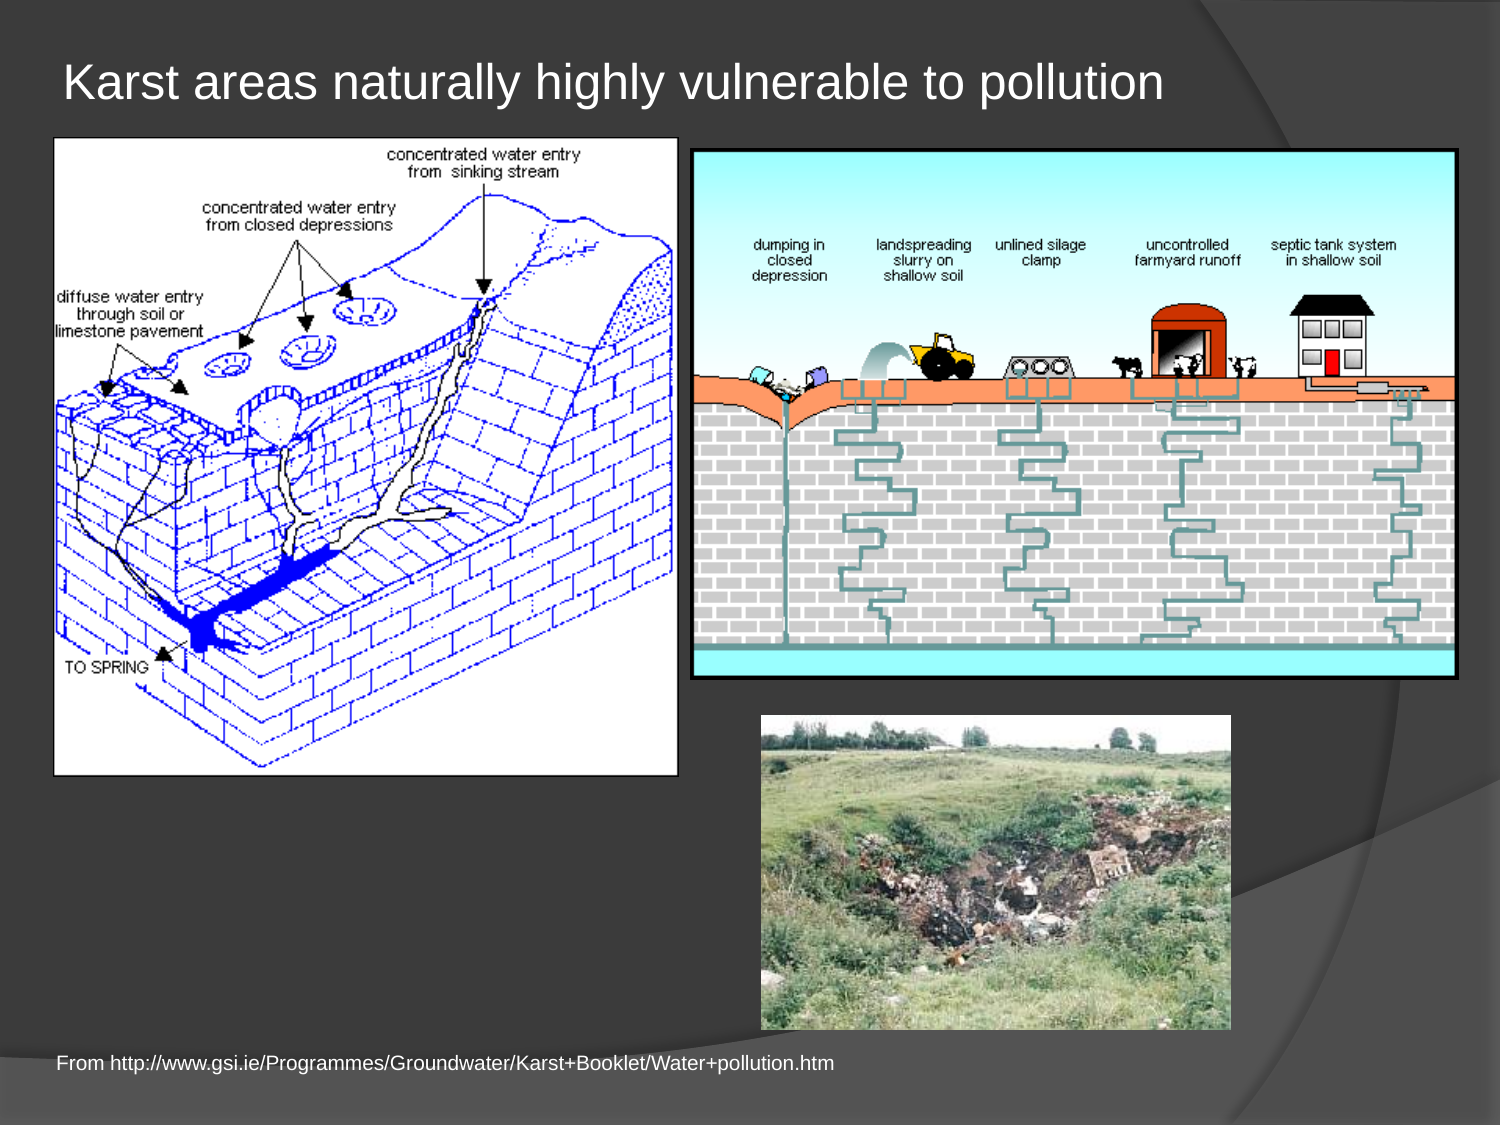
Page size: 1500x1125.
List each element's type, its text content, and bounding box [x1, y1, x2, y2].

picture [52, 136, 679, 777]
text_box From http://www.gsi.ie/Programmes/Groundwater/Karst+Booklet/Water+pollution.htm [41, 1041, 975, 1082]
text_box Karst areas naturally highly vulnerable to pollution [48, 42, 1181, 118]
picture [761, 715, 1231, 1031]
picture [690, 148, 1459, 680]
